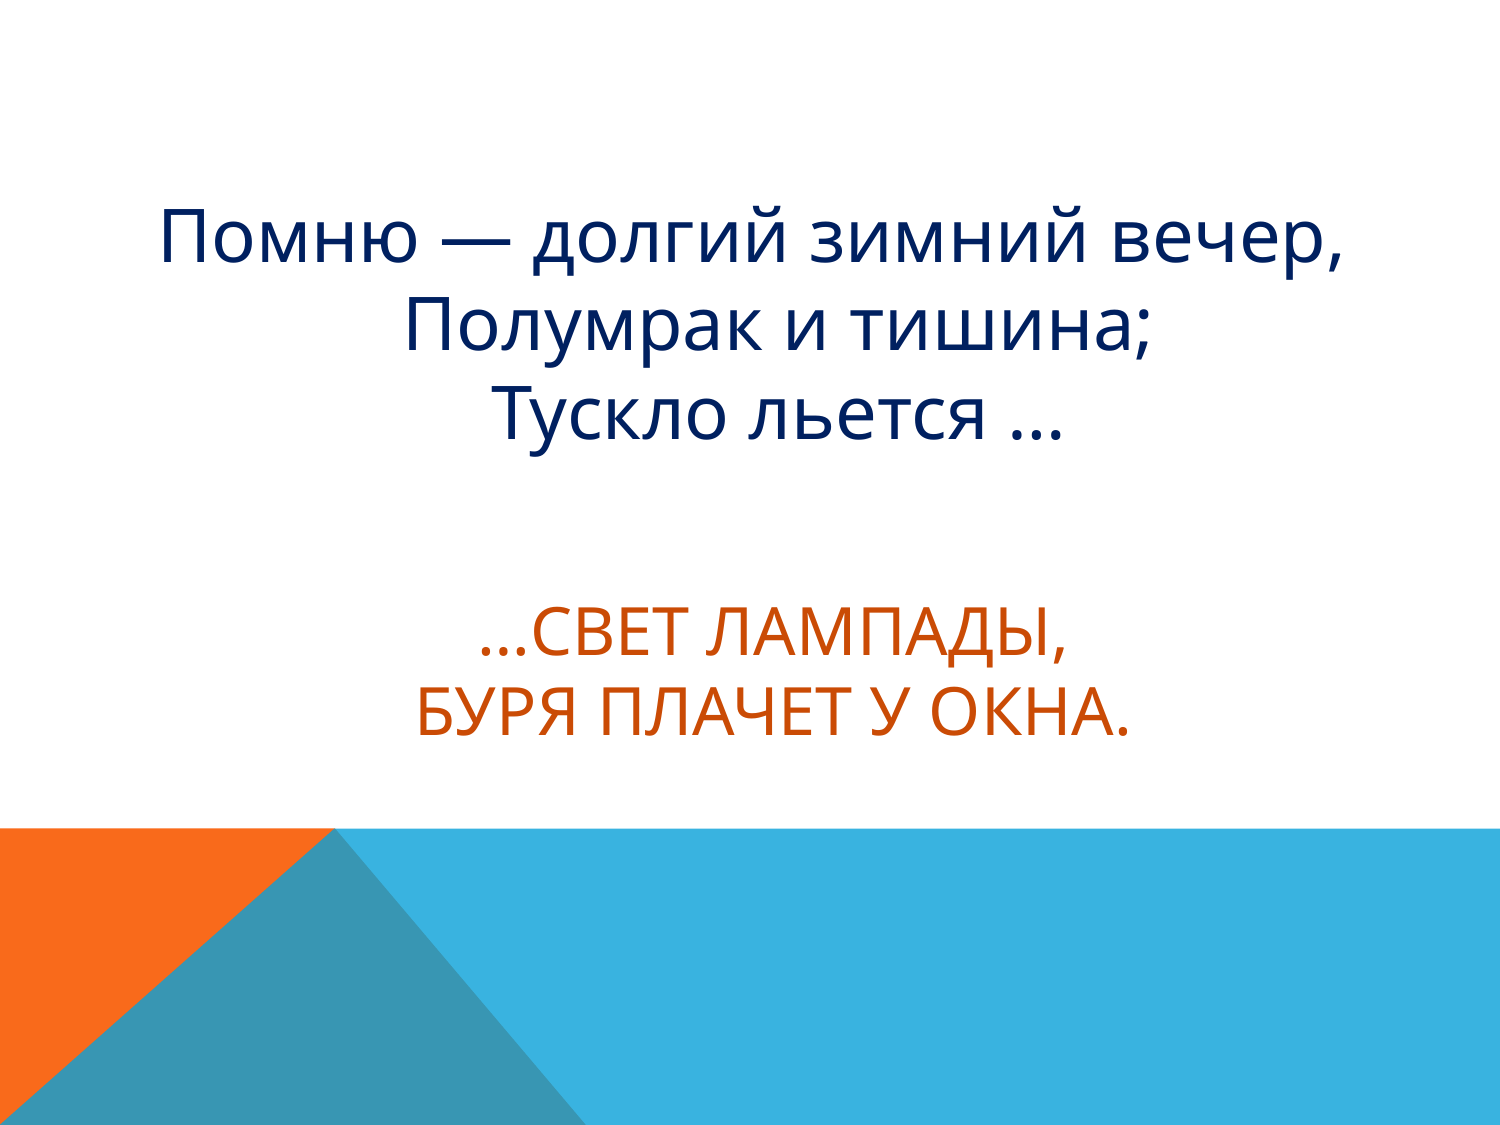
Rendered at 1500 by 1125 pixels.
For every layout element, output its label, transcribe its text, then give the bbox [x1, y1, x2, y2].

title …свет лампады, Буря плачет у окна. [88, 574, 1459, 764]
list Помню — долгий зимний вечер, Полумрак и тишина; Тускло льется … [135, 180, 1369, 551]
